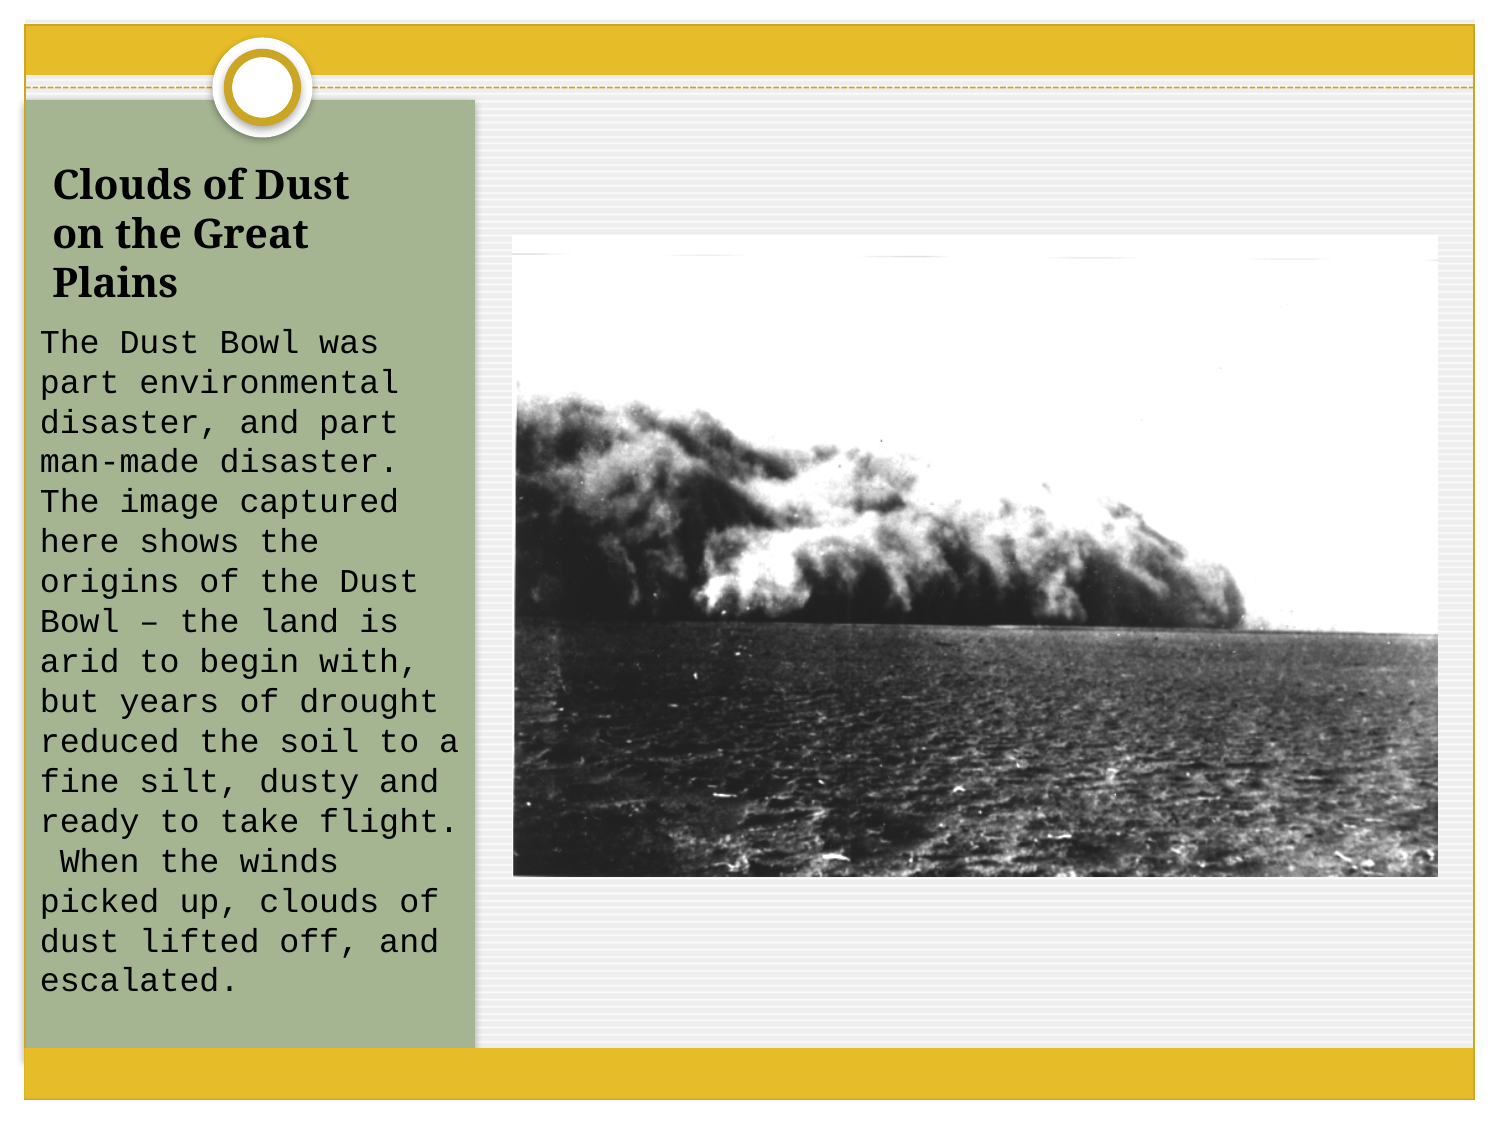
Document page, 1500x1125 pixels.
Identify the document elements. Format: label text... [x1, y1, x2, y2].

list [512, 235, 1438, 877]
title Clouds of Dust on the Great Plains [37, 149, 425, 312]
list The Dust Bowl was part environmental disaster, and part man-made disaster. The image captured here shows the origins of the Dust Bowl – the land is arid to begin with, but years of drought reduced the soil to a fine silt, dusty and ready to take flight. When the winds picked up, clouds of dust lifted off, and escalated. [24, 312, 475, 1018]
